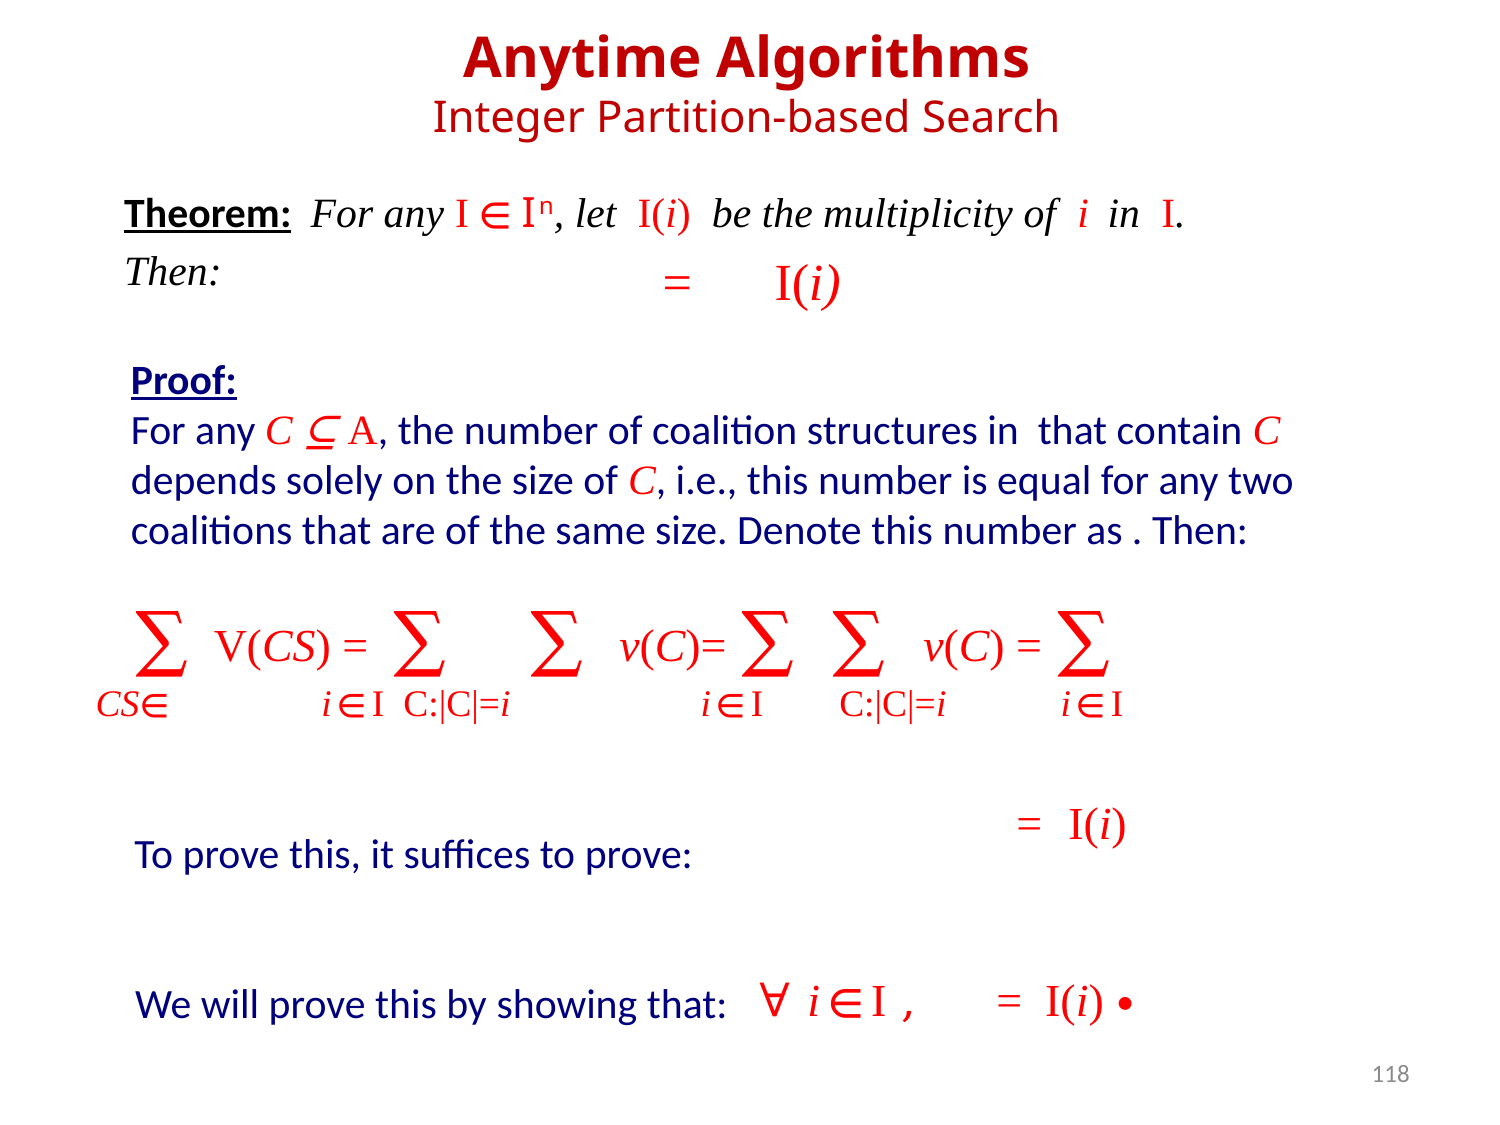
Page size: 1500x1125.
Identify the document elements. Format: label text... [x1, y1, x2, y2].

text_box Theorem: For any I ∈ I n, let I(i) be the multiplicity of i in I. Then: [109, 169, 1307, 302]
slide_number 118 [1074, 1042, 1425, 1103]
text_box To prove this, it suffices to prove: [119, 819, 801, 884]
text_box Anytime Algorithms Integer Partition-based Search [93, 14, 1401, 149]
text_box We will prove this by showing that: [120, 969, 755, 1034]
